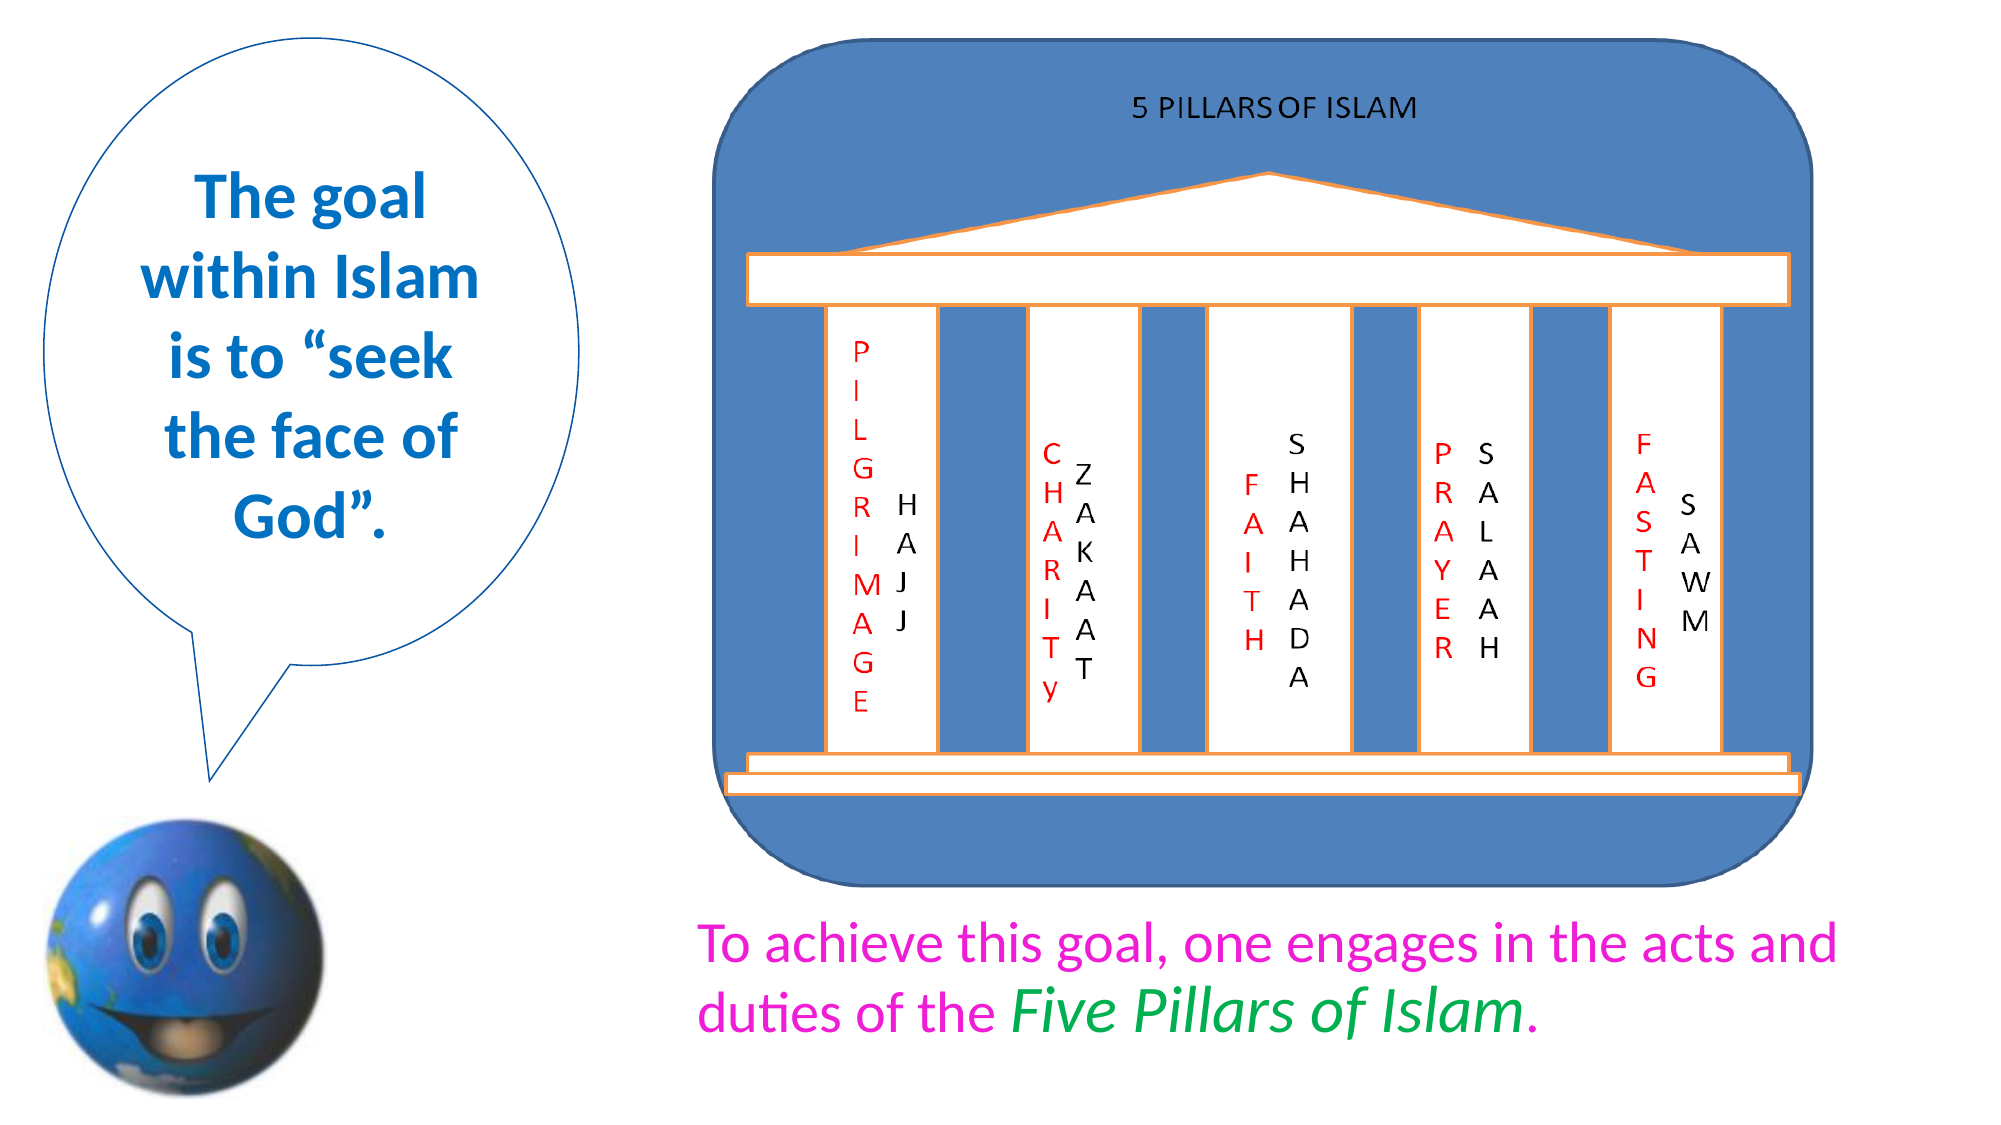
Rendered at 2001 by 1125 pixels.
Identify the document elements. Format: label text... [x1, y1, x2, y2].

list To achieve this goal, one engages in the acts and duties of the Five Pillars of Islam. [682, 904, 1881, 1099]
picture [711, 37, 1814, 888]
picture [43, 816, 328, 1099]
text_box The goal within Islam is to “seek the face of God”. [43, 38, 579, 782]
